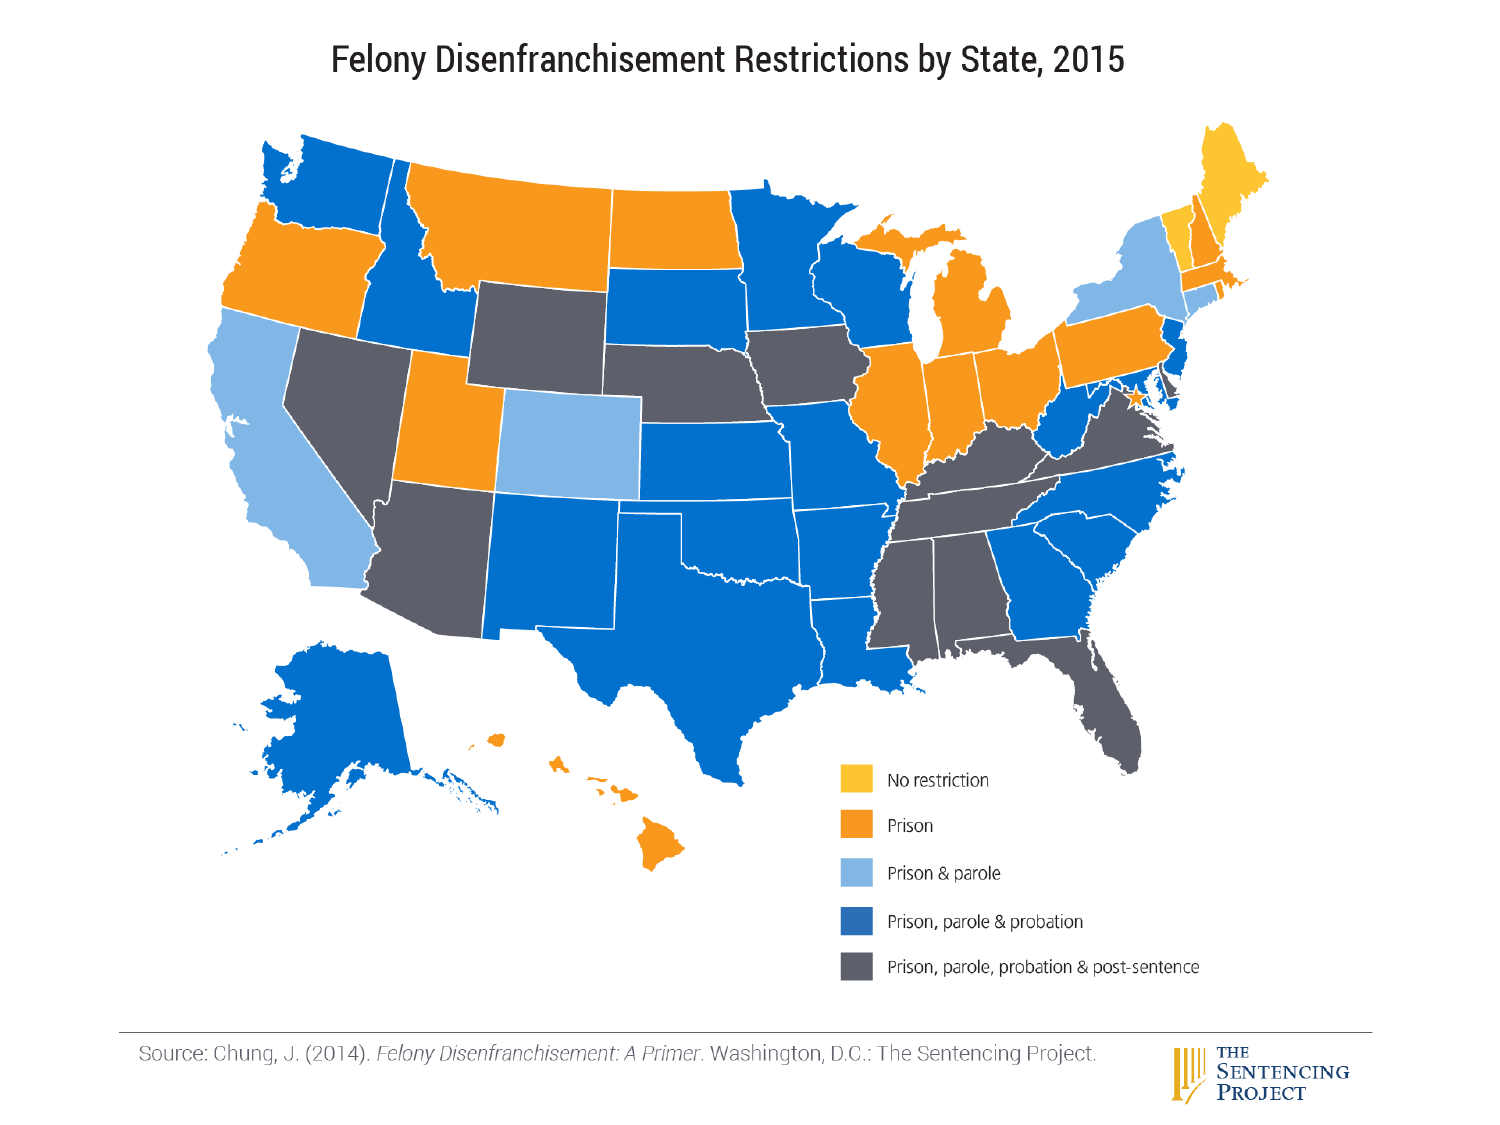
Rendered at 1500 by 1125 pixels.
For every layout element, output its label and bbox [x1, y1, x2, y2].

picture [118, 0, 1373, 1125]
